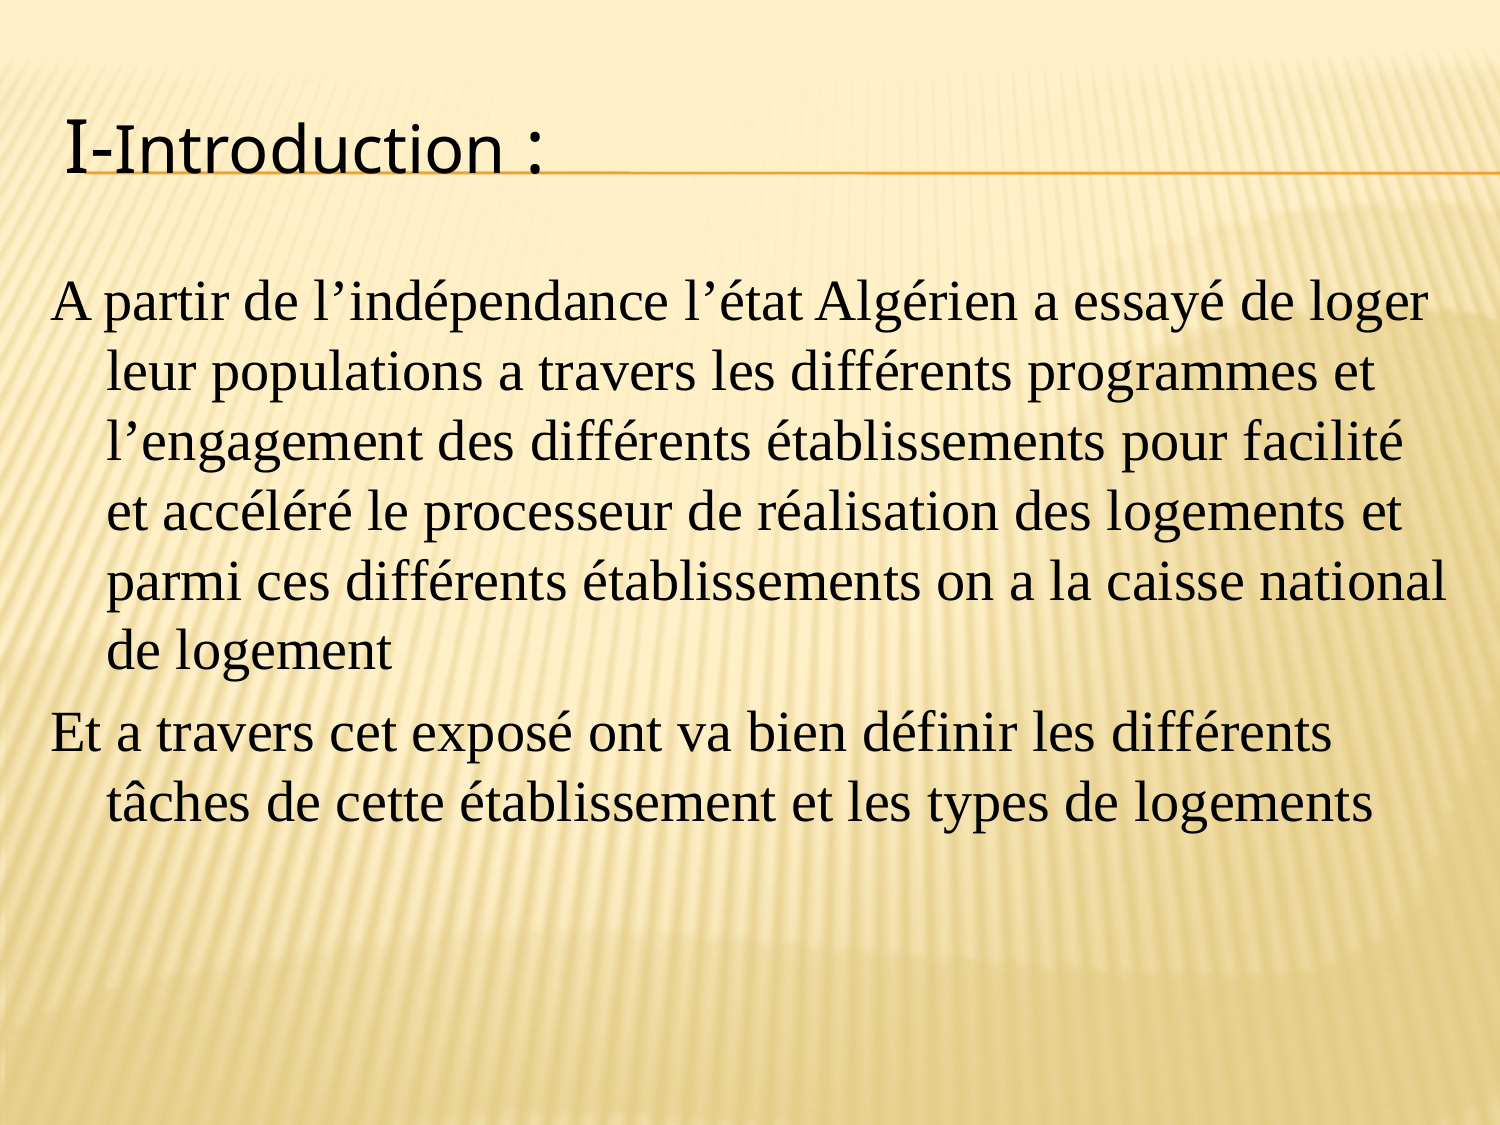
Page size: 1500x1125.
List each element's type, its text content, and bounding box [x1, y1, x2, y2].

title I-Introduction : [50, 75, 1475, 213]
list A partir de l’indépendance l’état Algérien a essayé de loger leur populations a travers les différents programmes et l’engagement des différents établissements pour facilité et accéléré le processeur de réalisation des logements et parmi ces différents établissements on a la caisse national de logement Et a travers cet exposé ont va bien définir les différents tâches de cette établissement et les types de logements [35, 254, 1475, 998]
